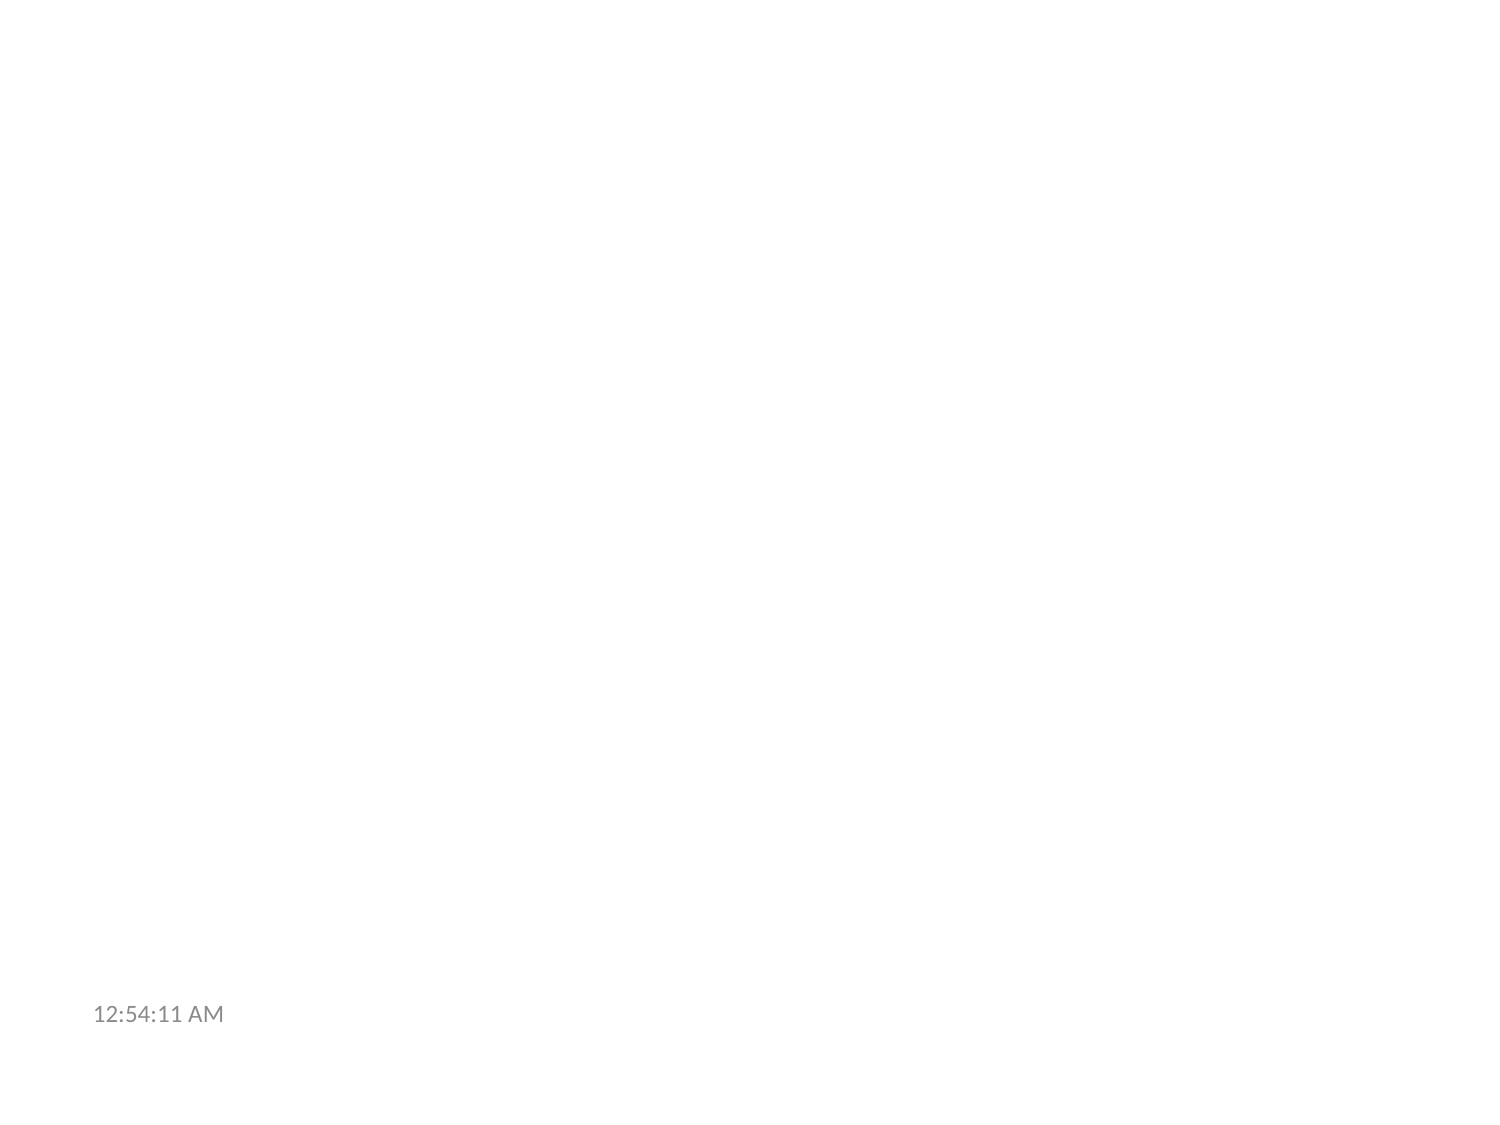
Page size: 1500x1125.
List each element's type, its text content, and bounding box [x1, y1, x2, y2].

text_box 3:35:09 PM [77, 982, 428, 1043]
